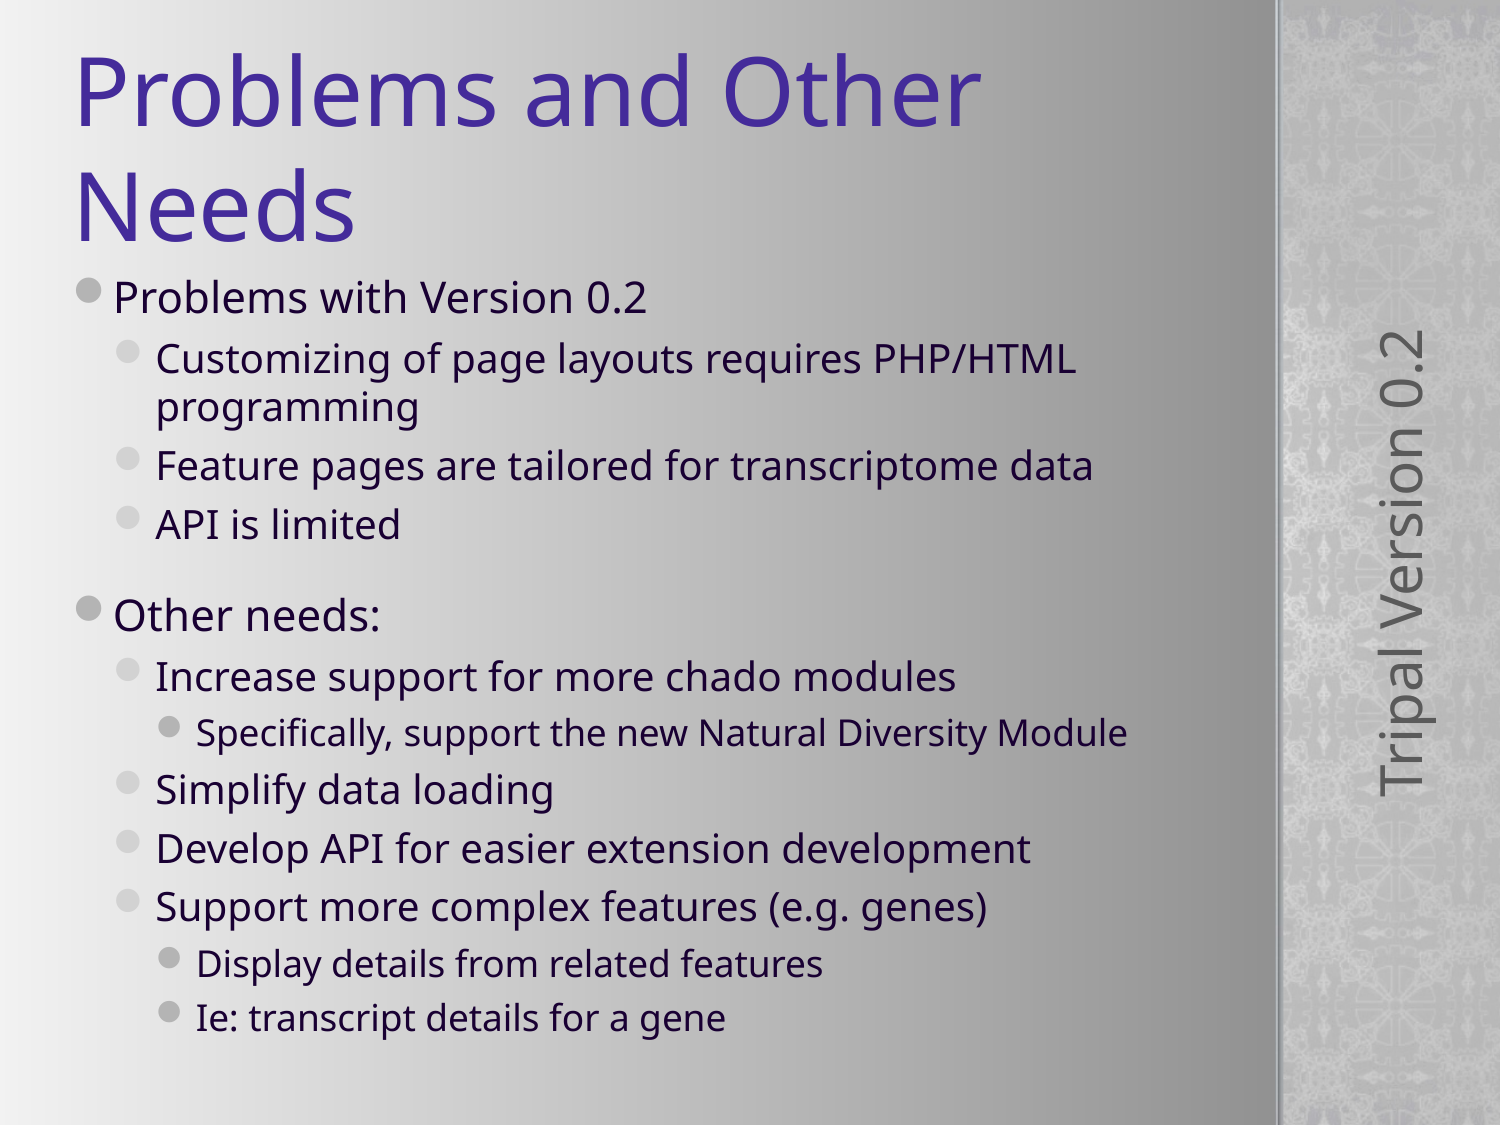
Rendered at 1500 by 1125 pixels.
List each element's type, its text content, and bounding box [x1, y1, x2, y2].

list Problems with Version 0.2 Customizing of page layouts requires PHP/HTML programming Feature pages are tailored for transcriptome data API is limited Other needs: Increase support for more chado modules Specifically, support the new Natural Diversity Module Simplify data loading Develop API for easier extension development Support more complex features (e.g. genes) Display details from related features Ie: transcript details for a gene [57, 262, 1220, 1060]
title Problems and Other Needs [57, 86, 1220, 207]
picture [1275, 0, 1500, 1125]
